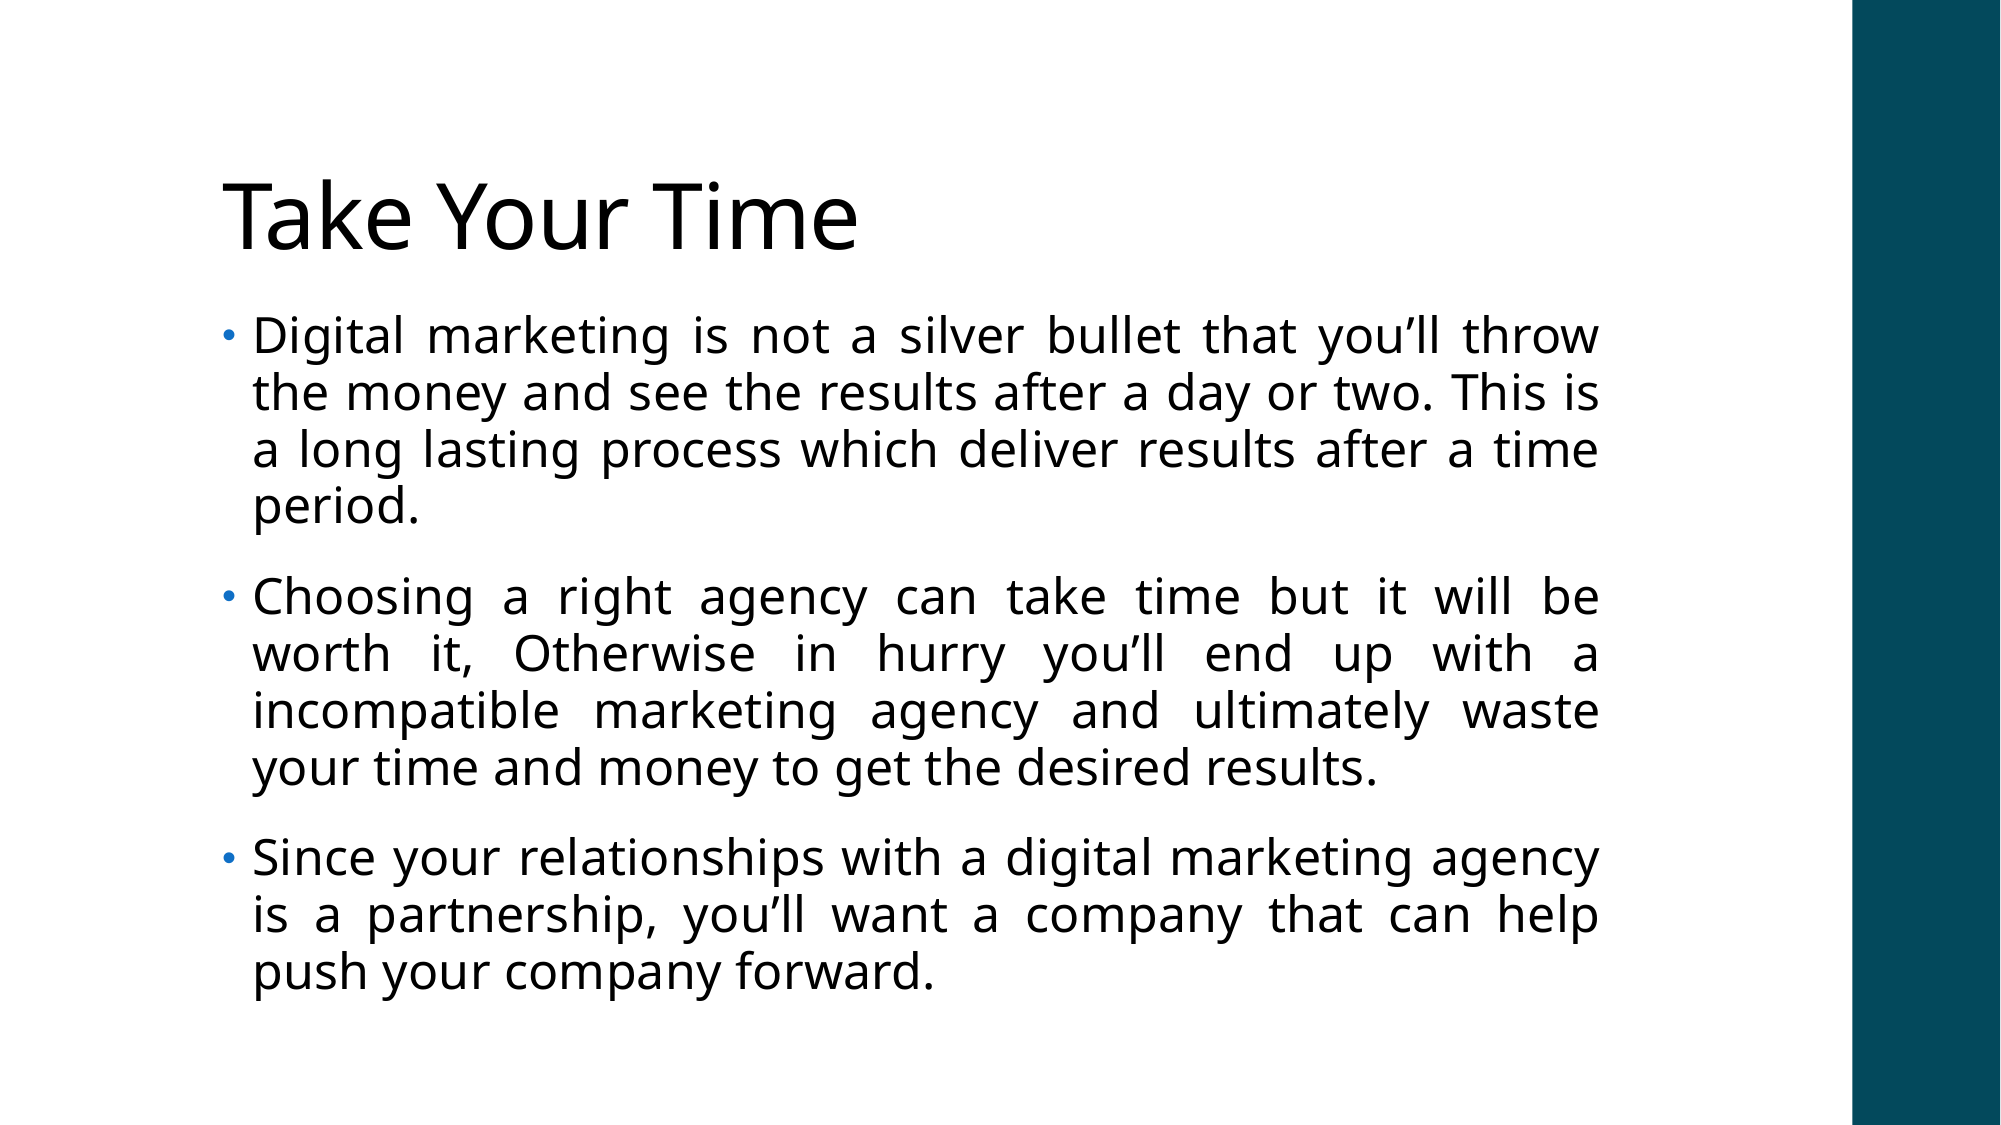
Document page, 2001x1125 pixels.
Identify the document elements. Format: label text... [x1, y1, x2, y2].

title Take Your Time [206, 60, 1797, 278]
list Digital marketing is not a silver bullet that you’ll throw the money and see the results after a day or two. This is a long lasting process which deliver results after a time period. Choosing a right agency can take time but it will be worth it, Otherwise in hurry you’ll end up with a incompatible marketing agency and ultimately waste your time and money to get the desired results. Since your relationships with a digital marketing agency is a partnership, you’ll want a company that can help push your company forward. [206, 299, 1617, 1014]
